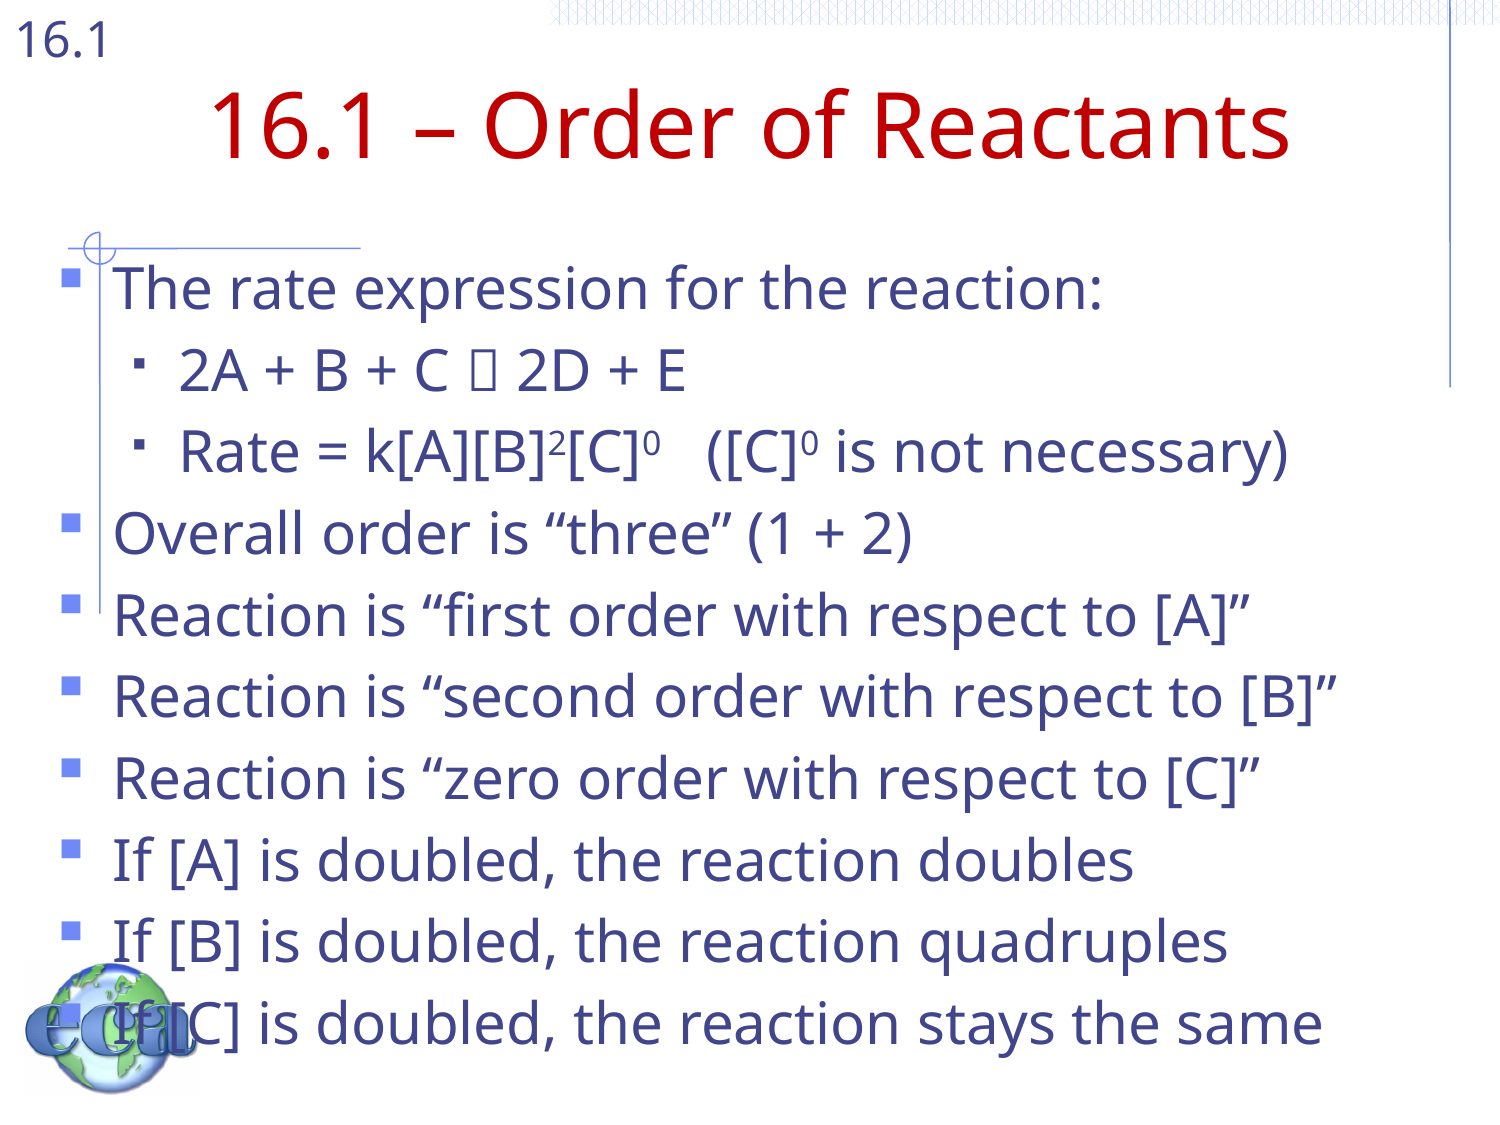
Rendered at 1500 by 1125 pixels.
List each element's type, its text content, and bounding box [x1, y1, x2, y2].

list The rate expression for the reaction: 2A + B + C  2D + E Rate = k[A][B]2[C]0 ([C]0 is not necessary) Overall order is “three” (1 + 2) Reaction is “first order with respect to [A]” Reaction is “second order with respect to [B]” Reaction is “zero order with respect to [C]” If [A] is doubled, the reaction doubles If [B] is doubled, the reaction quadruples If [C] is doubled, the reaction stays the same [41, 243, 1471, 965]
title 16.1 – Order of Reactants [17, 49, 1483, 185]
picture [23, 960, 200, 1096]
